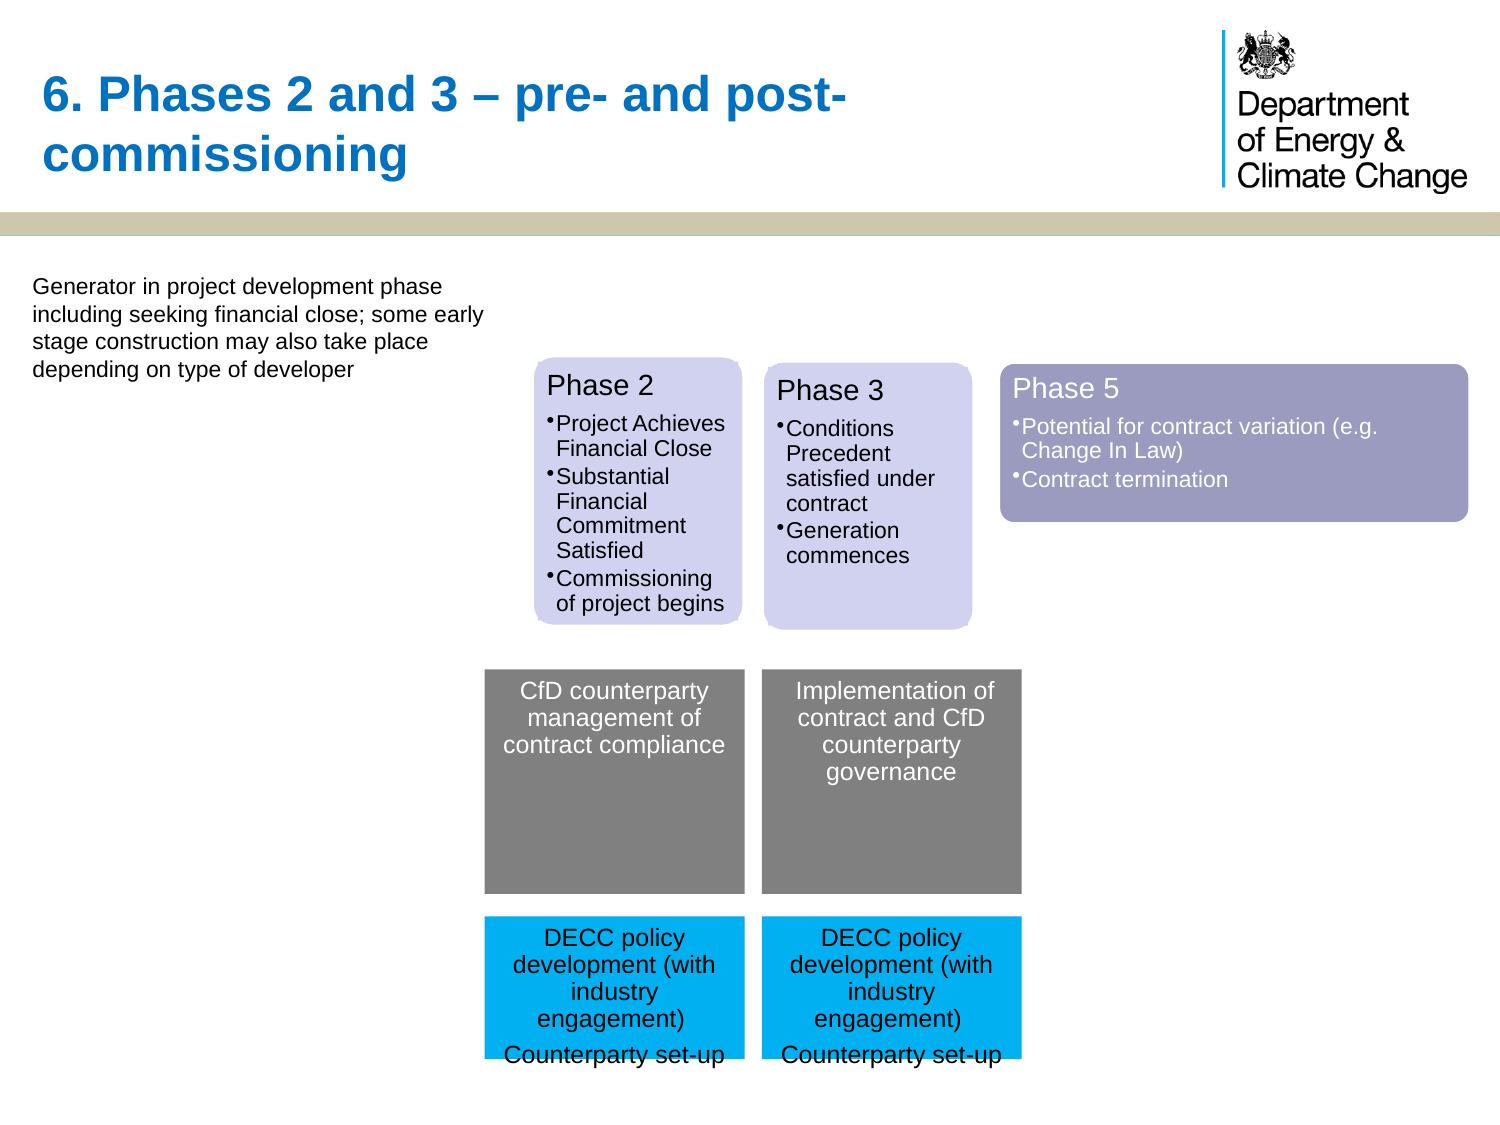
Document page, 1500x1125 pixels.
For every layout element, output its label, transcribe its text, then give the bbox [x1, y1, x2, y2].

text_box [761, 360, 975, 632]
text_box DECC policy development (with industry engagement) Counterparty set-up [761, 916, 1022, 1060]
text_box Generator in project development phase including seeking financial close; some early stage construction may also take place depending on type of developer [17, 264, 550, 389]
text_box CfD counterparty management of contract compliance [484, 669, 745, 894]
picture [1222, 30, 1467, 194]
text_box DECC policy development (with industry engagement) Counterparty set-up [484, 916, 745, 1060]
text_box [997, 361, 1471, 587]
picture [0, 208, 1500, 236]
text_box 6. Phases 2 and 3 – pre- and post-commissioning [27, 54, 914, 138]
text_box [531, 355, 745, 627]
text_box Implementation of contract and CfD counterparty governance [761, 669, 1022, 894]
